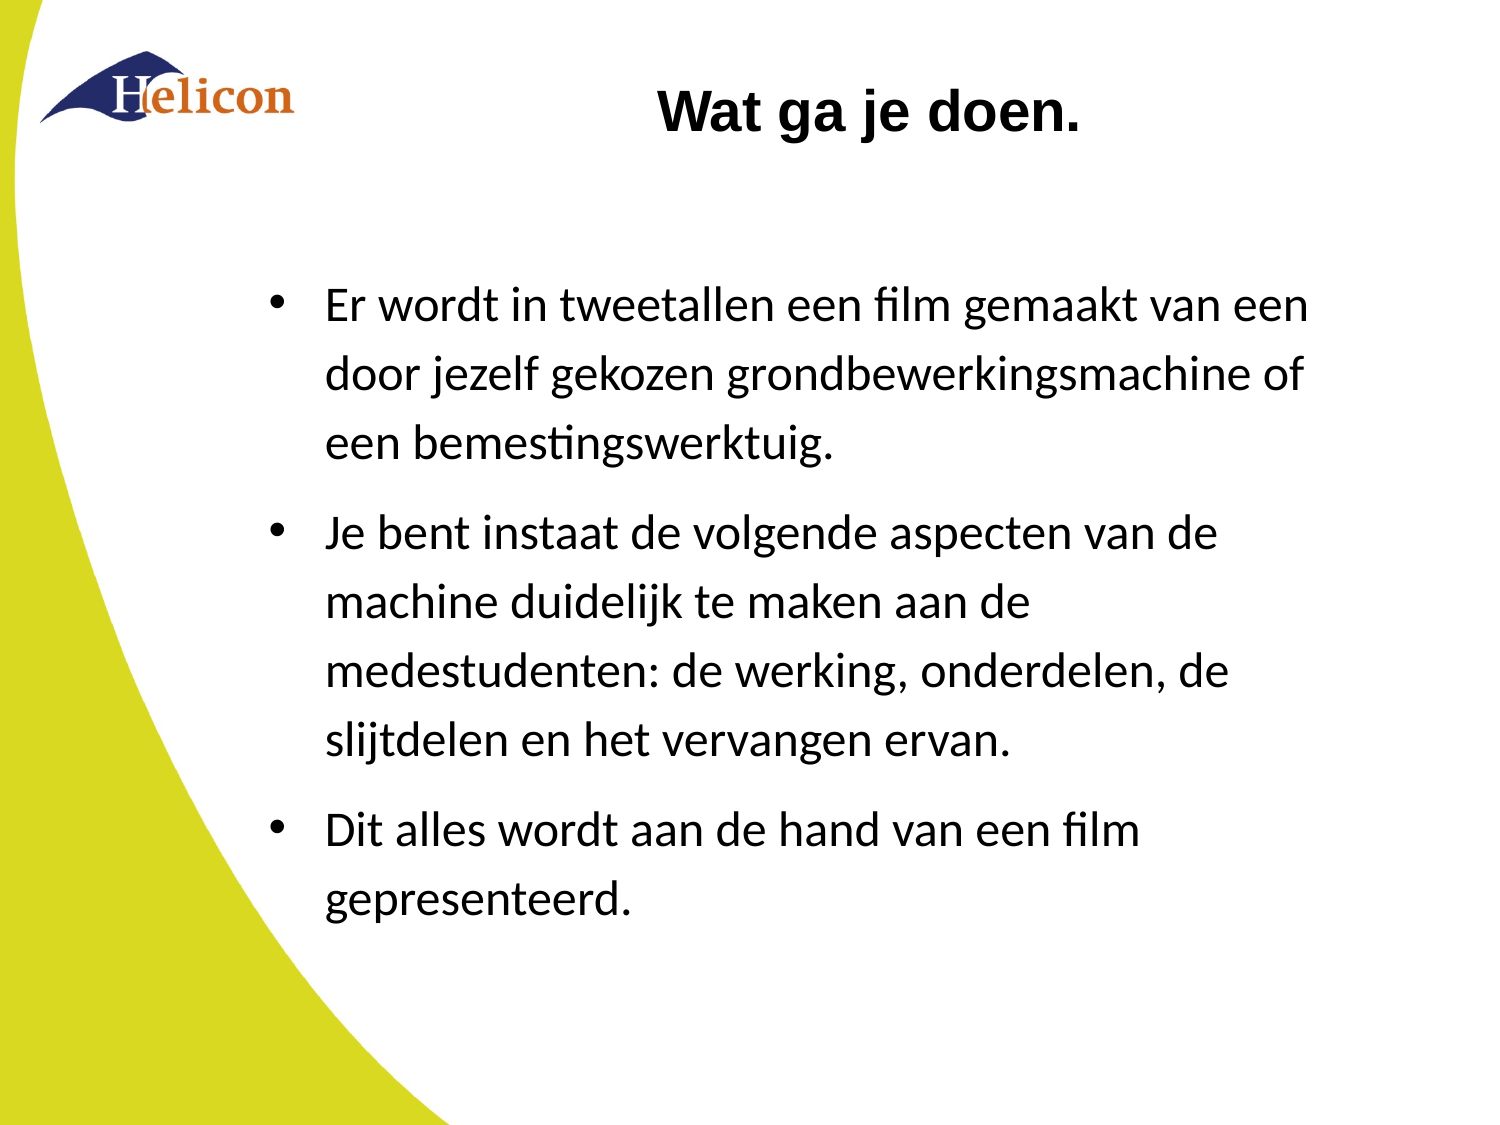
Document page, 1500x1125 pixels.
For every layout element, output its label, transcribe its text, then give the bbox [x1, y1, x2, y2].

text_box Er wordt in tweetallen een film gemaakt van een door jezelf gekozen grondbewerkingsmachine of een bemestingswerktuig. Je bent instaat de volgende aspecten van de machine duidelijk te maken aan de medestudenten: de werking, onderdelen, de slijtdelen en het vervangen ervan. Dit alles wordt aan de hand van een film gepresenteerd. [253, 255, 1376, 933]
title Wat ga je doen. [324, 54, 1415, 161]
picture [0, 0, 1500, 1125]
